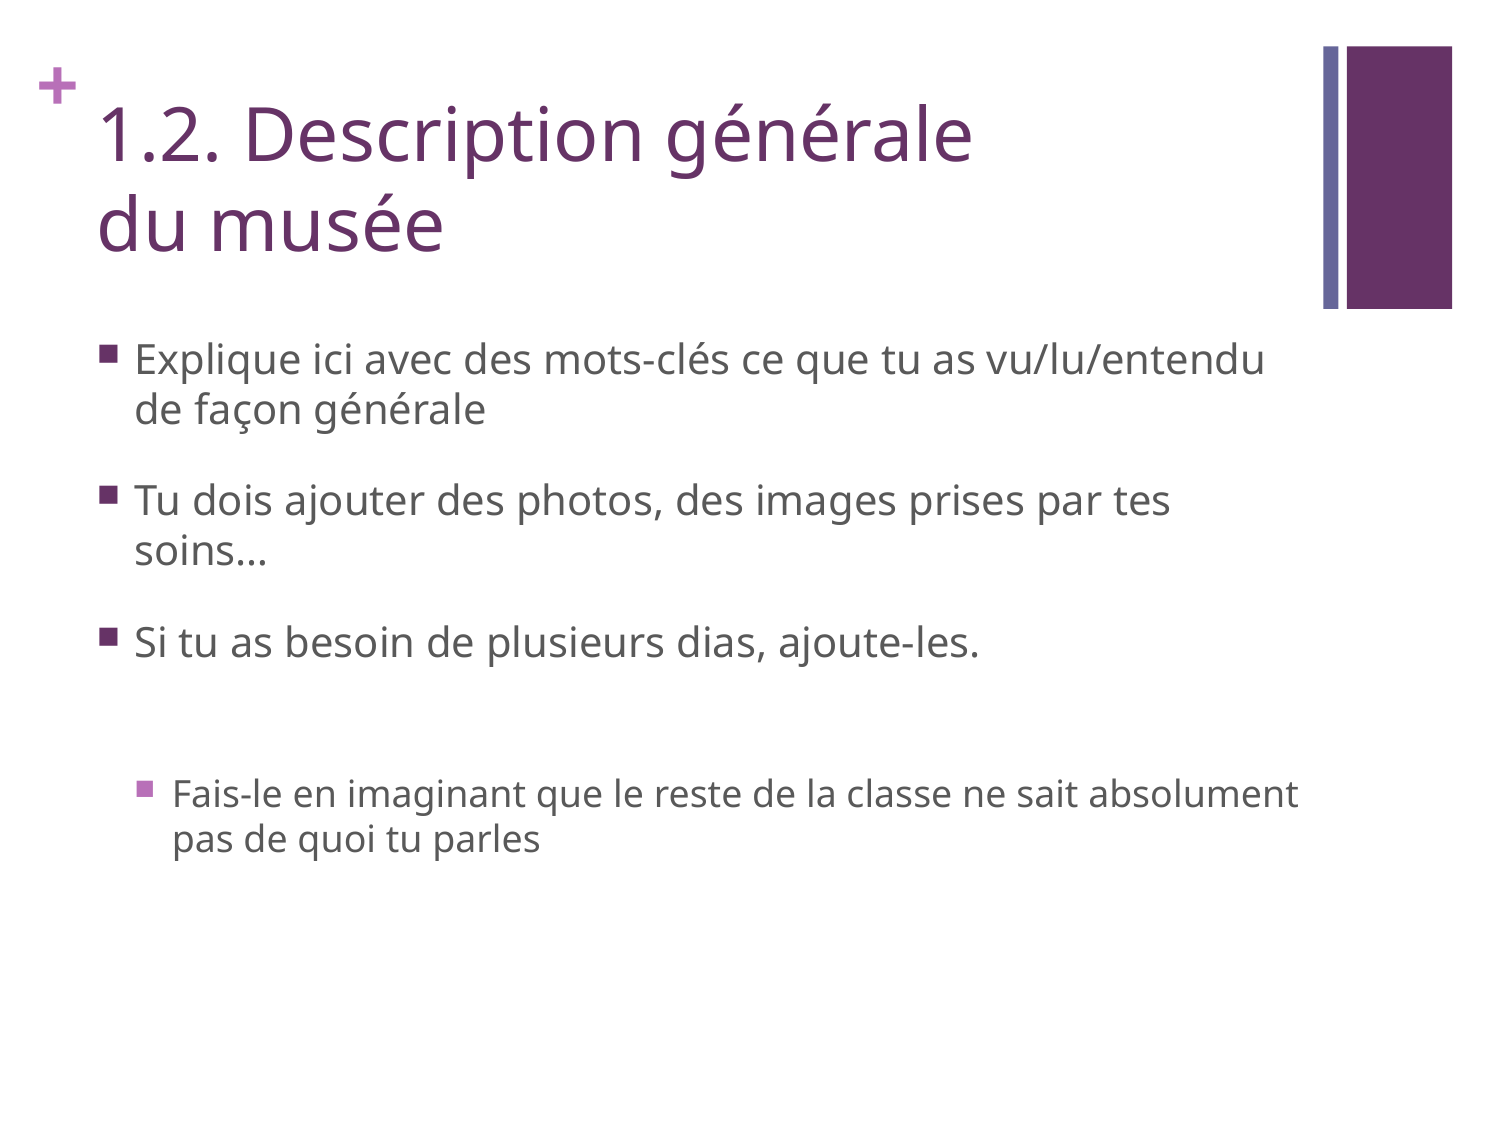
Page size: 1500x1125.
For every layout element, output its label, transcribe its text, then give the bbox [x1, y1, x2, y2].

title 1.2. Description générale du musée [81, 79, 1322, 263]
list Explique ici avec des mots-clés ce que tu as vu/lu/entendu de façon générale Tu dois ajouter des photos, des images prises par tes soins… Si tu as besoin de plusieurs dias, ajoute-les. Fais-le en imaginant que le reste de la classe ne sait absolument pas de quoi tu parles [81, 324, 1322, 1005]
